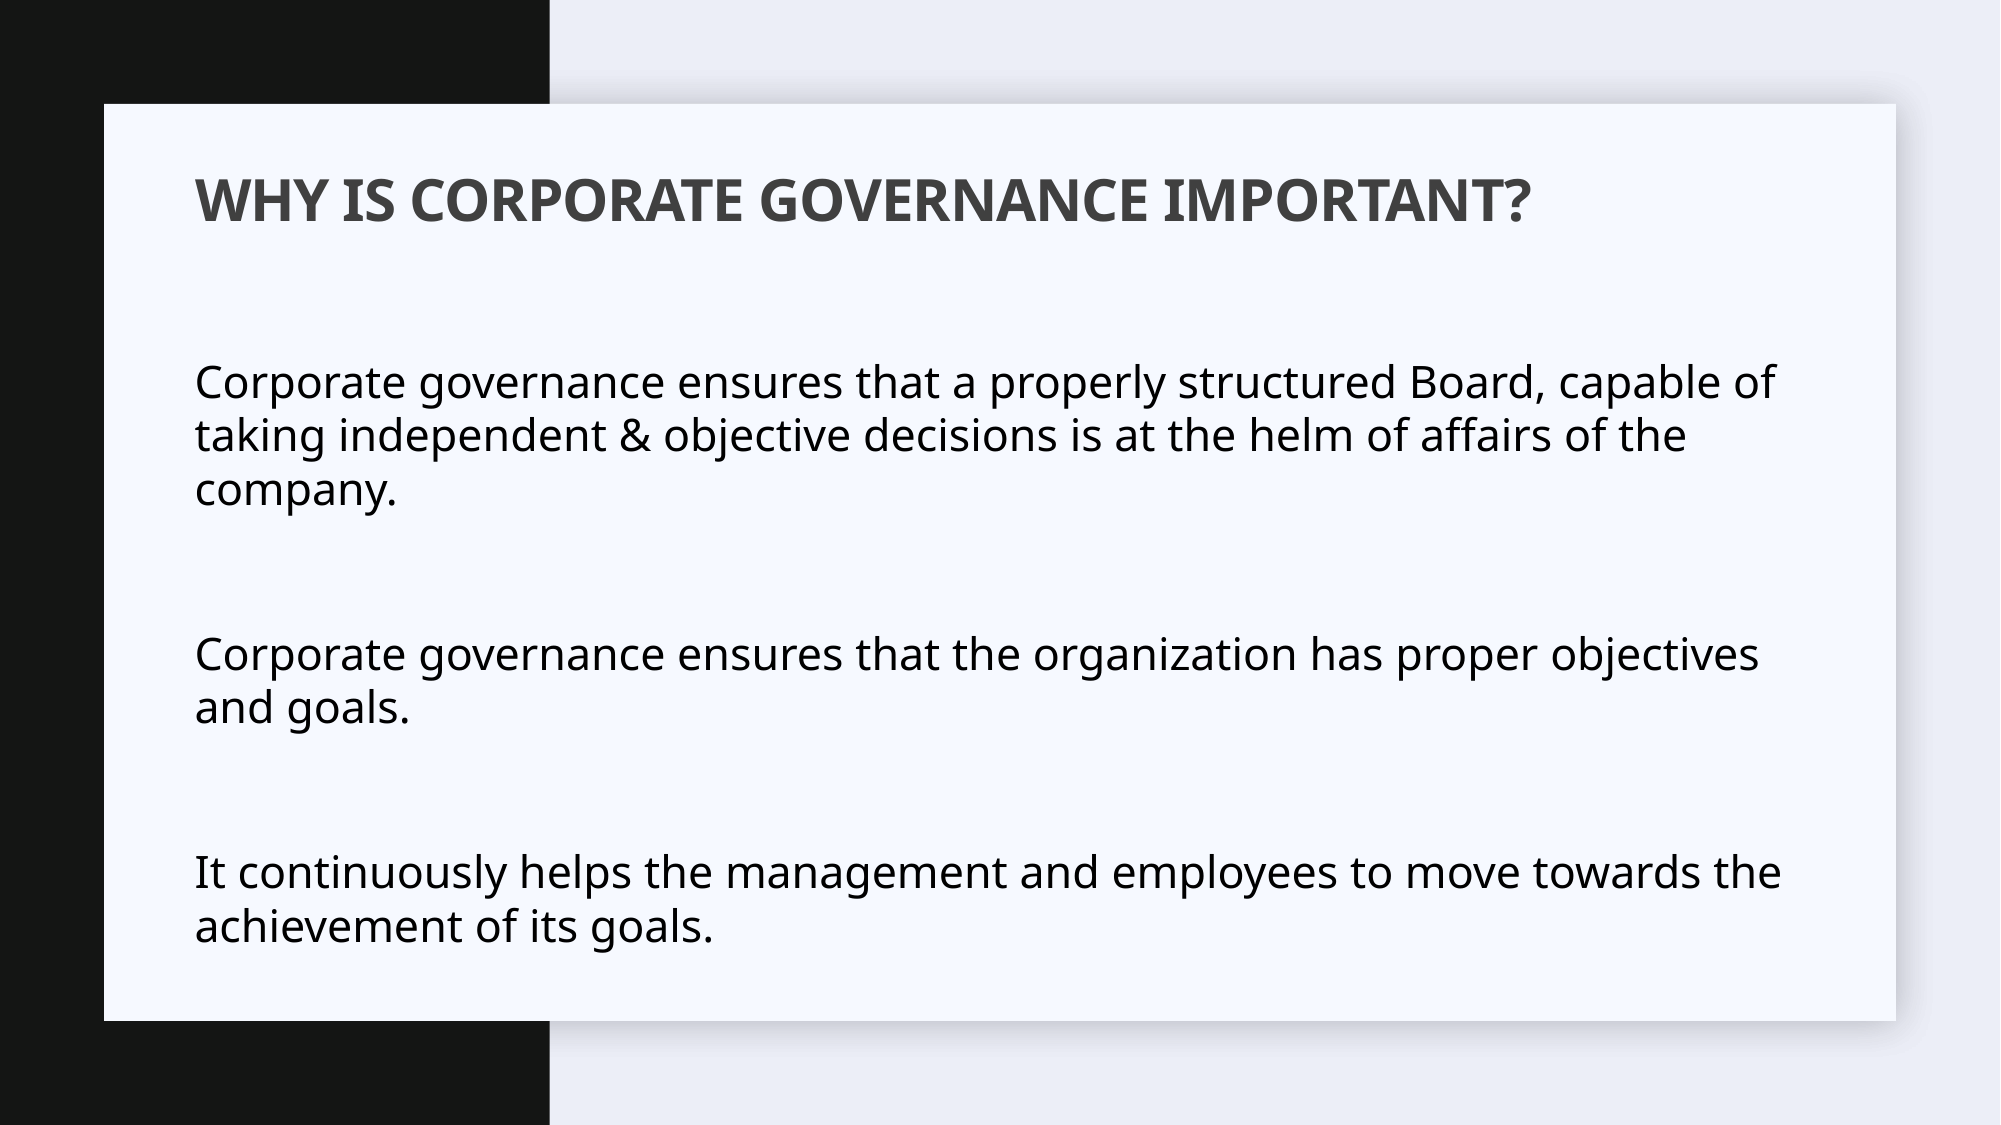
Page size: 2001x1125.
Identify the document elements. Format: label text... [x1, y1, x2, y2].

list Corporate governance ensures that a properly structured Board, capable of taking independent & objective decisions is at the helm of affairs of the company. Corporate governance ensures that the organization has proper objectives and goals. It continuously helps the management and employees to move towards the achievement of its goals. [180, 345, 1830, 963]
title Why is corporate governance important? [180, 154, 1830, 251]
